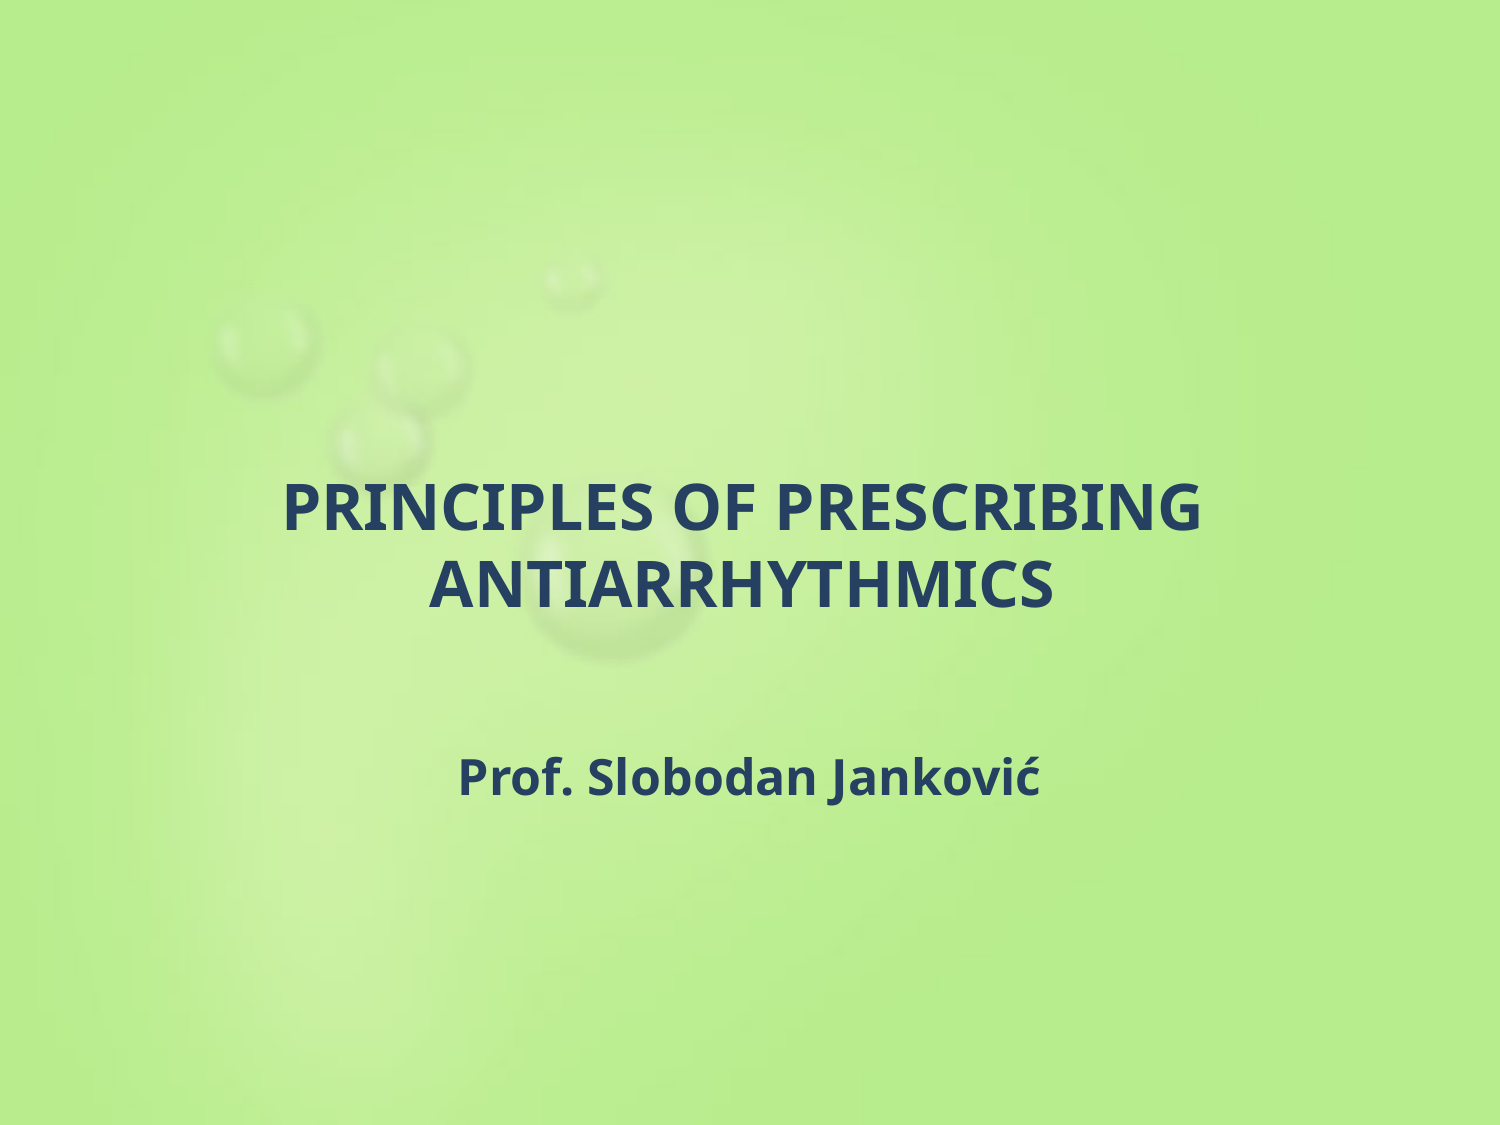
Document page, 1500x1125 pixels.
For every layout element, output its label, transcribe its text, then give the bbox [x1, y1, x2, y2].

title PRINCIPLES OF PRESCRIBING ANTIARRHYTHMICS [105, 457, 1381, 699]
subtitle Prof. Slobodan Janković [225, 738, 1275, 925]
picture [0, 0, 1500, 1125]
